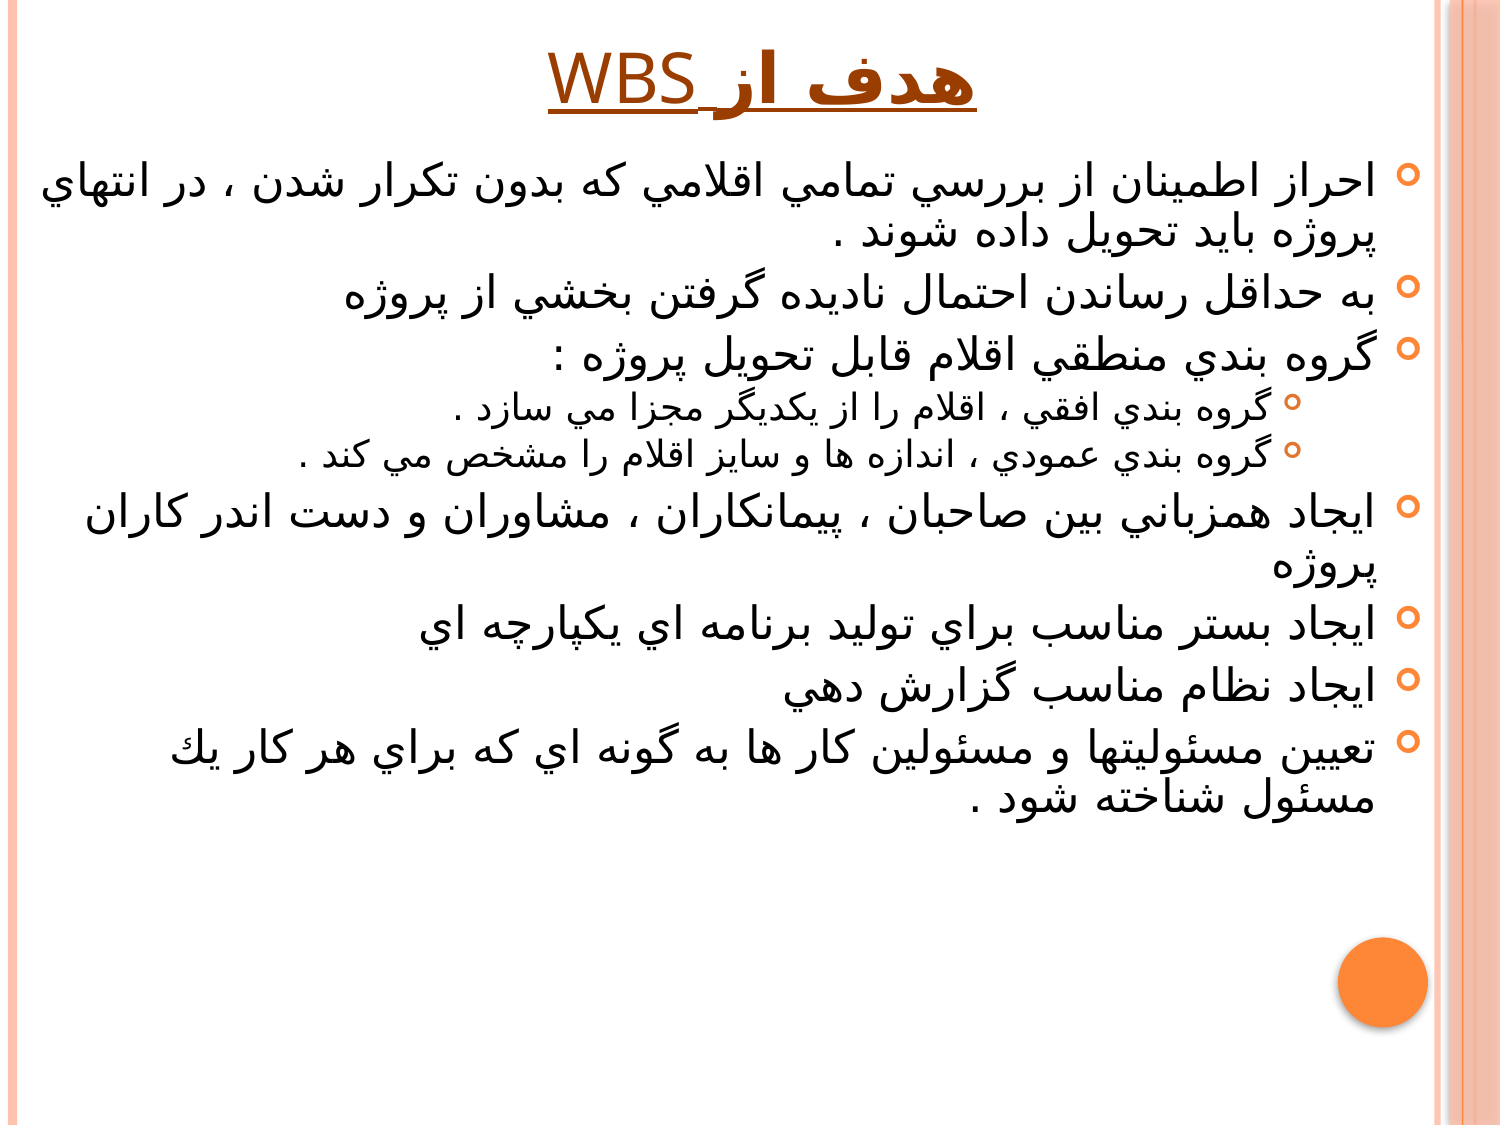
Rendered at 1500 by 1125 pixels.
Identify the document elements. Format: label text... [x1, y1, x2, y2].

title هدف از WBS [512, 24, 1013, 125]
text_box احراز اطمينان از بررسي تمامي اقلامي كه بدون تكرار شدن ، در انتهاي پروژه بايد تحويل داده شوند . به حداقل رساندن احتمال ناديده گرفتن بخشي از پروژه گروه بندي منطقي اقلام قابل تحويل پروژه : گروه بندي افقي ، اقلام را از يكديگر مجزا مي سازد . گروه بندي عمودي ، اندازه ها و سايز اقلام را مشخص مي كند . ايجاد همزباني بين صاحبان ، پيمانكاران ، مشاوران و دست اندر كاران پروژه ايجاد بستر مناسب براي توليد برنامه اي يكپارچه اي ايجاد نظام مناسب گزارش دهي تعيين مسئوليتها و مسئولين كار ها به گونه اي كه براي هر كار يك مسئول شناخته شود . [24, 149, 1438, 888]
